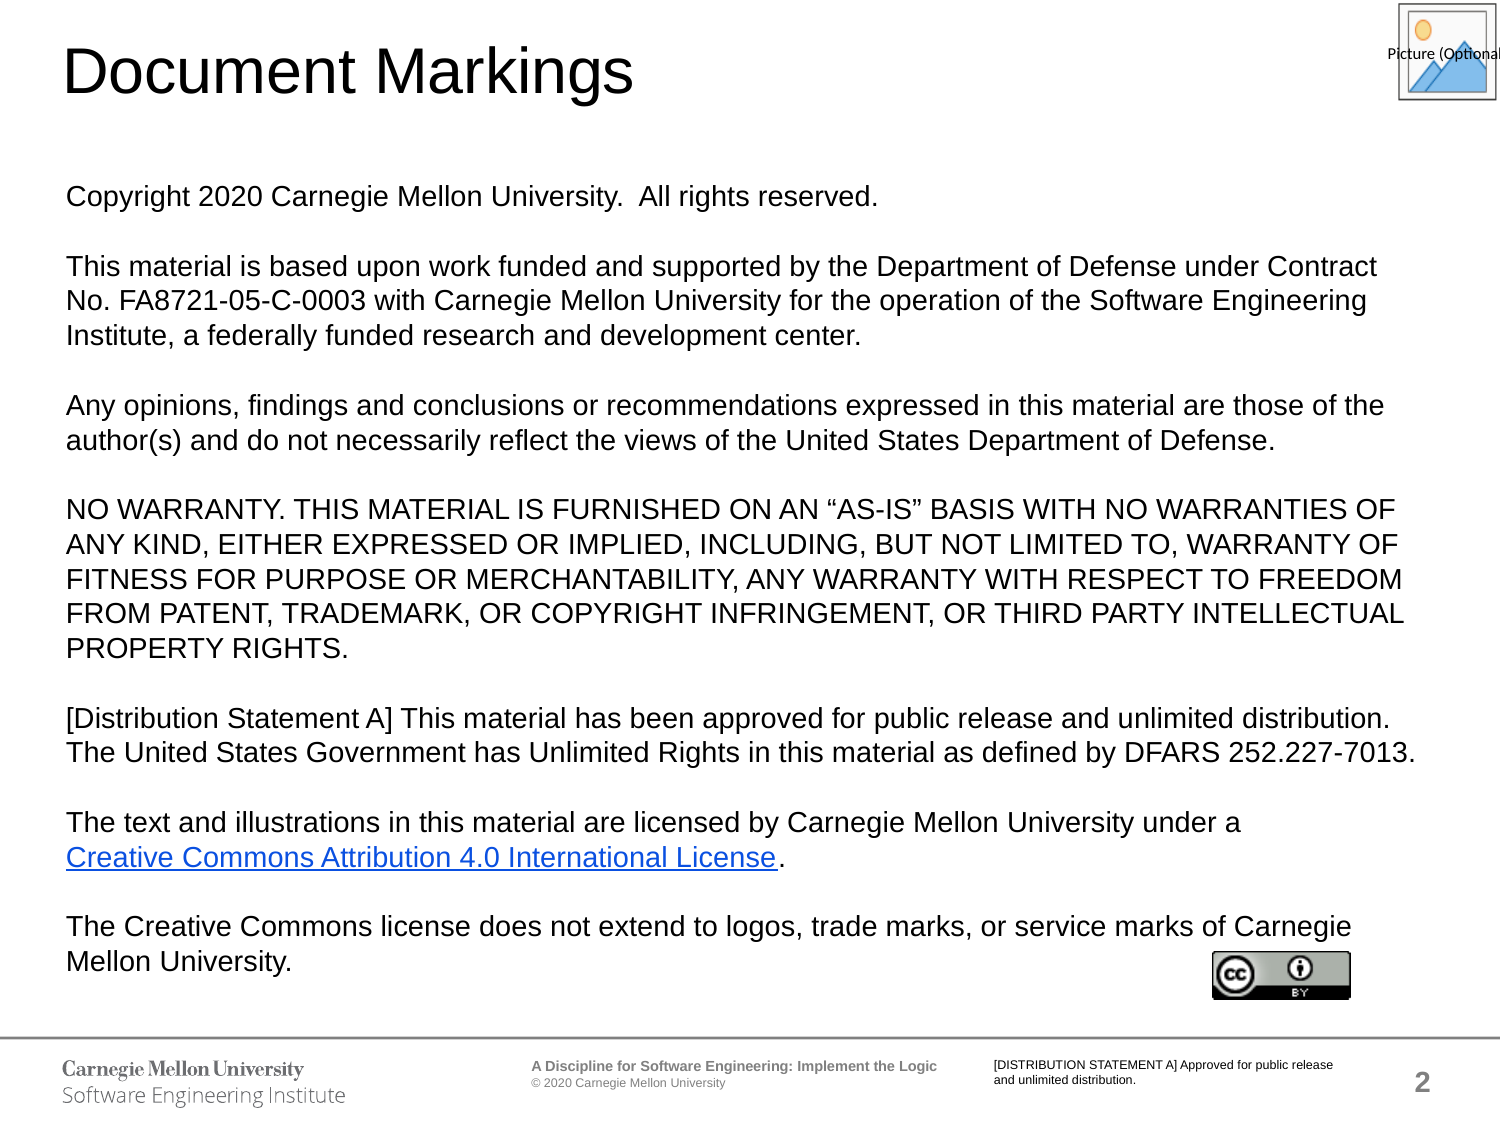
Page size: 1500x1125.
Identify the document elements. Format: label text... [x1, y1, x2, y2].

title Document Markings [62, 91, 1338, 182]
picture [1394, 0, 1500, 105]
list Copyright 2020 Carnegie Mellon University. All rights reserved. This material is based upon work funded and supported by the Department of Defense under Contract No. FA8721-05-C-0003 with Carnegie Mellon University for the operation of the Software Engineering Institute, a federally funded research and development center. Any opinions, findings and conclusions or recommendations expressed in this material are those of the author(s) and do not necessarily reflect the views of the United States Department of Defense. NO WARRANTY. THIS MATERIAL IS FURNISHED ON AN “AS-IS” BASIS WITH NO WARRANTIES OF ANY KIND, EITHER EXPRESSED OR IMPLIED, INCLUDING, BUT NOT LIMITED TO, WARRANTY OF FITNESS FOR PURPOSE OR MERCHANTABILITY, ANY WARRANTY WITH RESPECT TO FREEDOM FROM PATENT, TRADEMARK, OR COPYRIGHT INFRINGEMENT, OR THIRD PARTY INTELLECTUAL PROPERTY RIGHTS. [Distribution Statement A] This material has been approved for public release and unlimited distribution. The United States Government has Unlimited Rights in this material as defined by DFARS 252.227-7013. The text and illustrations in this material are licensed by Carnegie Mellon University under a Creative Commons Attribution 4.0 International License. The Creative Commons license does not extend to logos, trade marks, or service marks of Carnegie Mellon University. [65, 177, 1431, 1000]
text_box [0, 0, 1394, 91]
picture [1212, 951, 1351, 1000]
